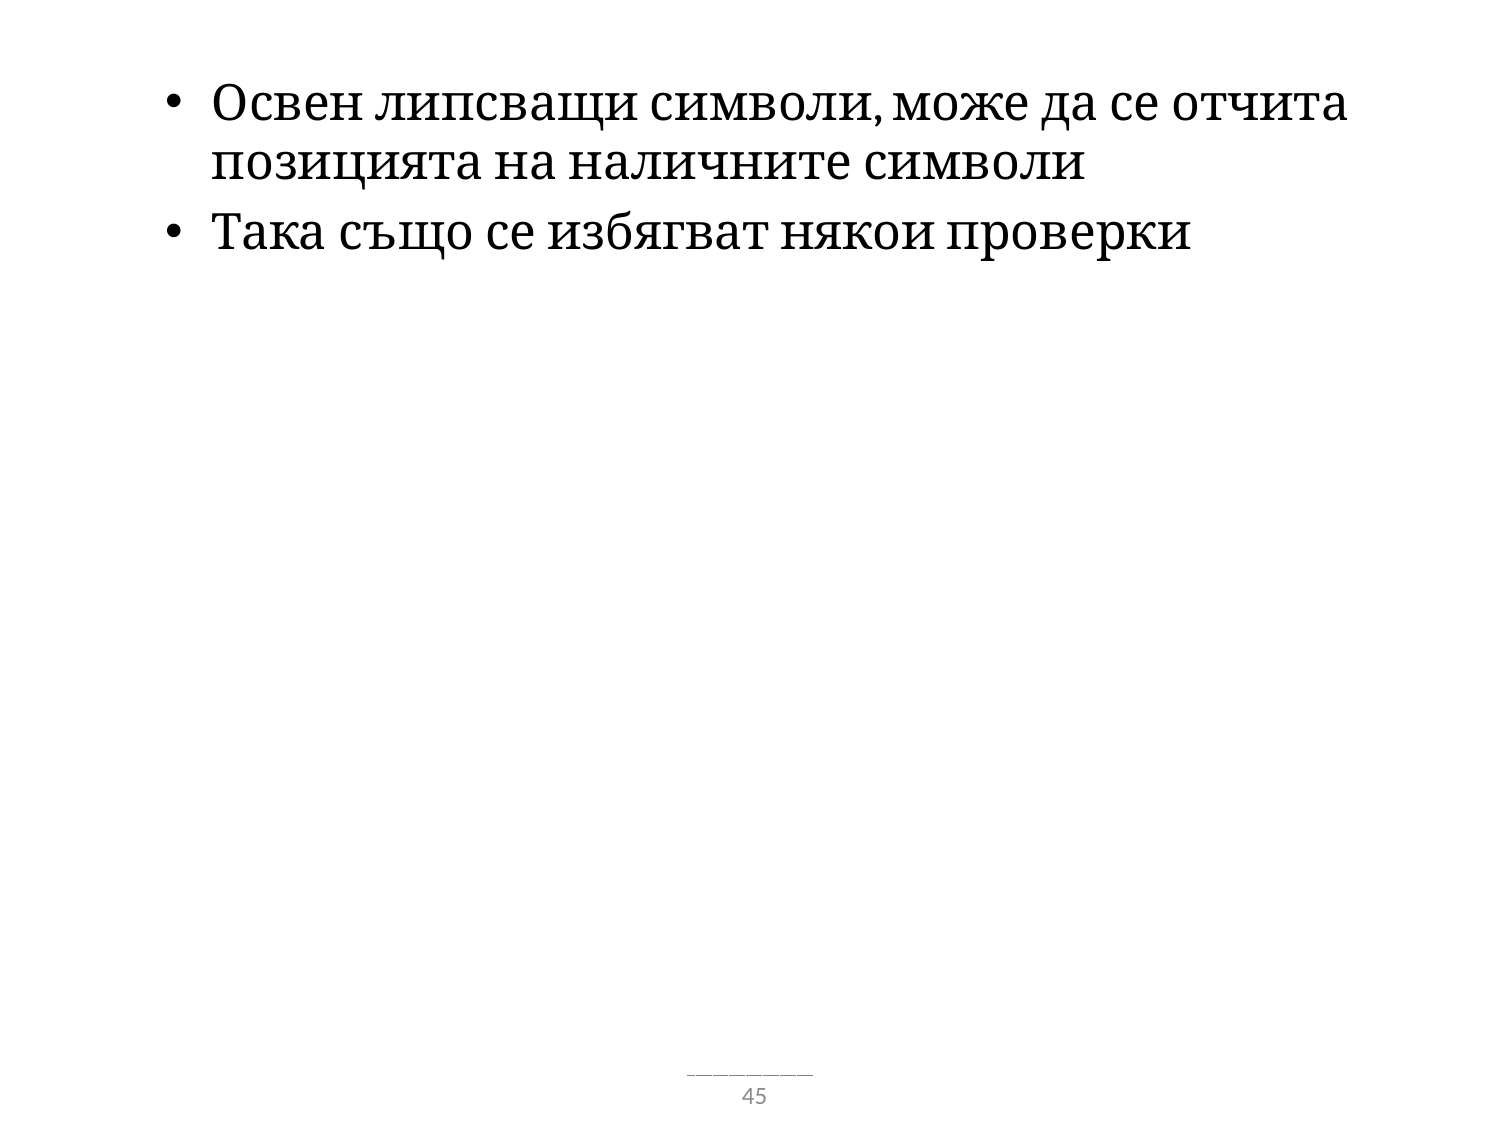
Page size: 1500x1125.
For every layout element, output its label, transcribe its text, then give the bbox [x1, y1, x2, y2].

list Освен липсващи символи, може да се отчита позицията на наличните символи Така също се избягват някои проверки [75, 62, 1450, 1063]
slide_number 45 [579, 1065, 930, 1125]
